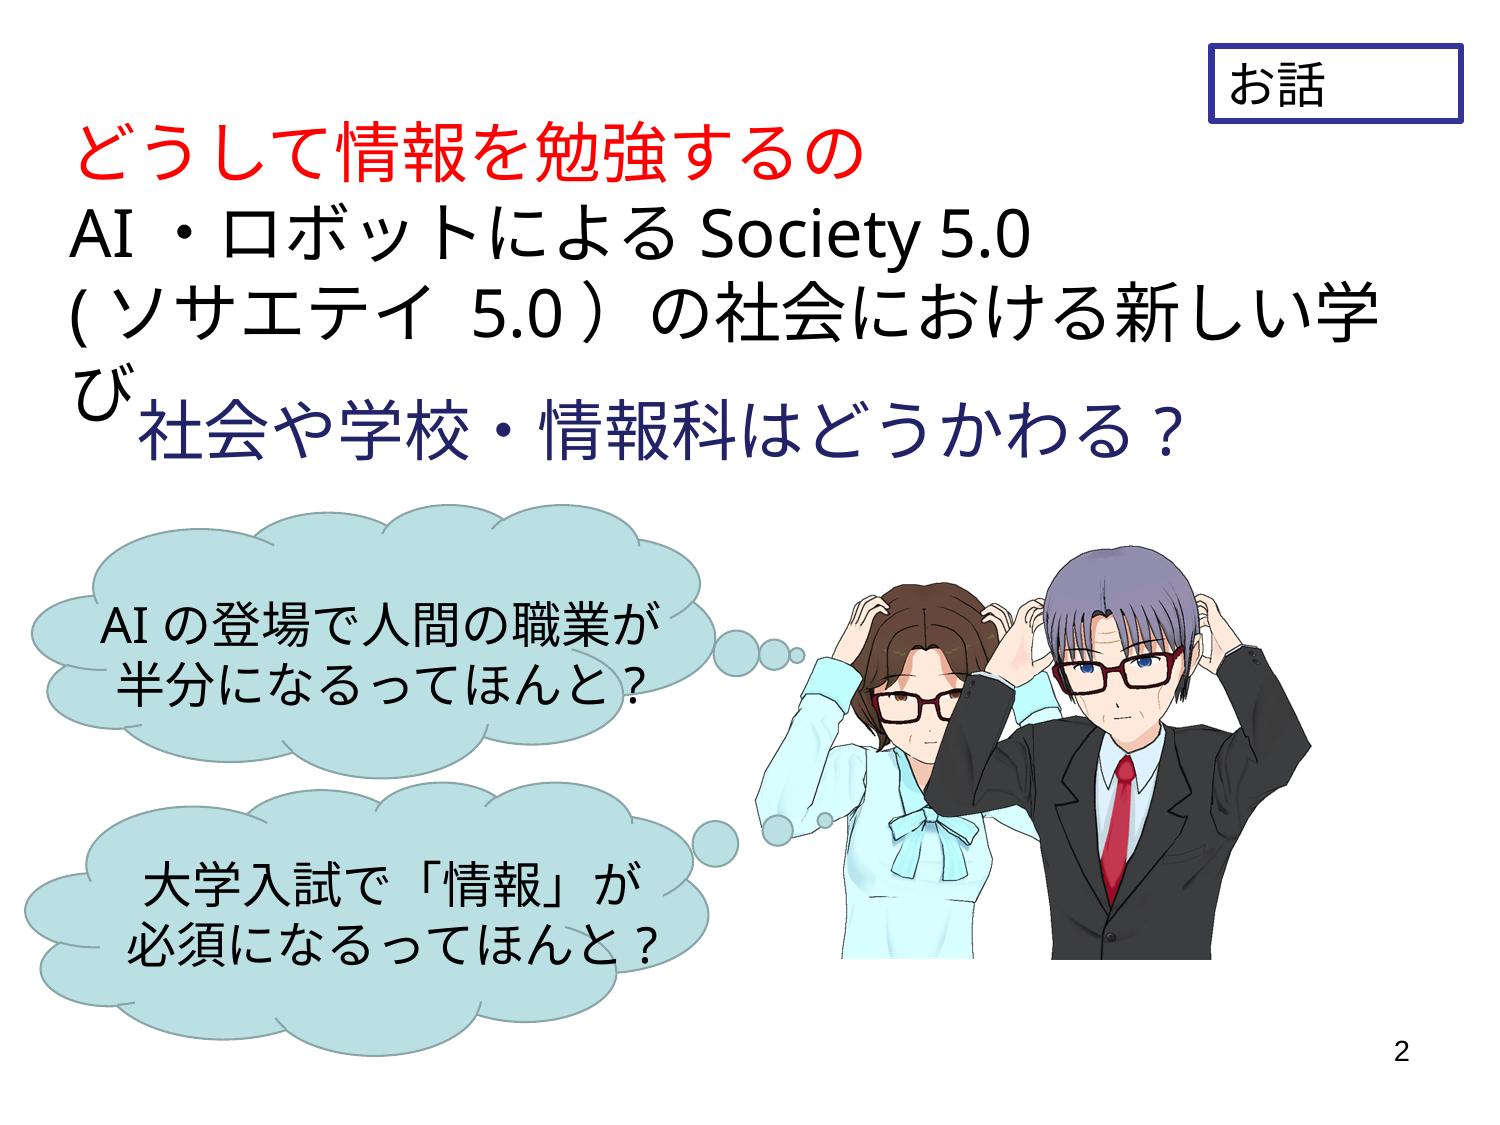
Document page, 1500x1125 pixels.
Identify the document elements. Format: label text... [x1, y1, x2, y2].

text_box 大学入試で「情報」が必須になるってほんと? [107, 845, 678, 981]
text_box AIの登場で人間の職業が半分になるってほんと? [84, 585, 678, 721]
text_box [30, 595, 612, 780]
text_box [23, 781, 740, 1057]
text_box どうして情報を勉強するの AI・ロボットによるSociety 5.0 (ソサエテイ 5.0）の社会における新しい学び [55, 73, 1463, 438]
text_box お話 [1211, 45, 1462, 121]
picture [752, 532, 1315, 960]
slide_number 2 [1074, 1024, 1425, 1103]
text_box 社会や学校・情報科はどうかわる? [25, 381, 1295, 477]
text_box [92, 504, 752, 683]
